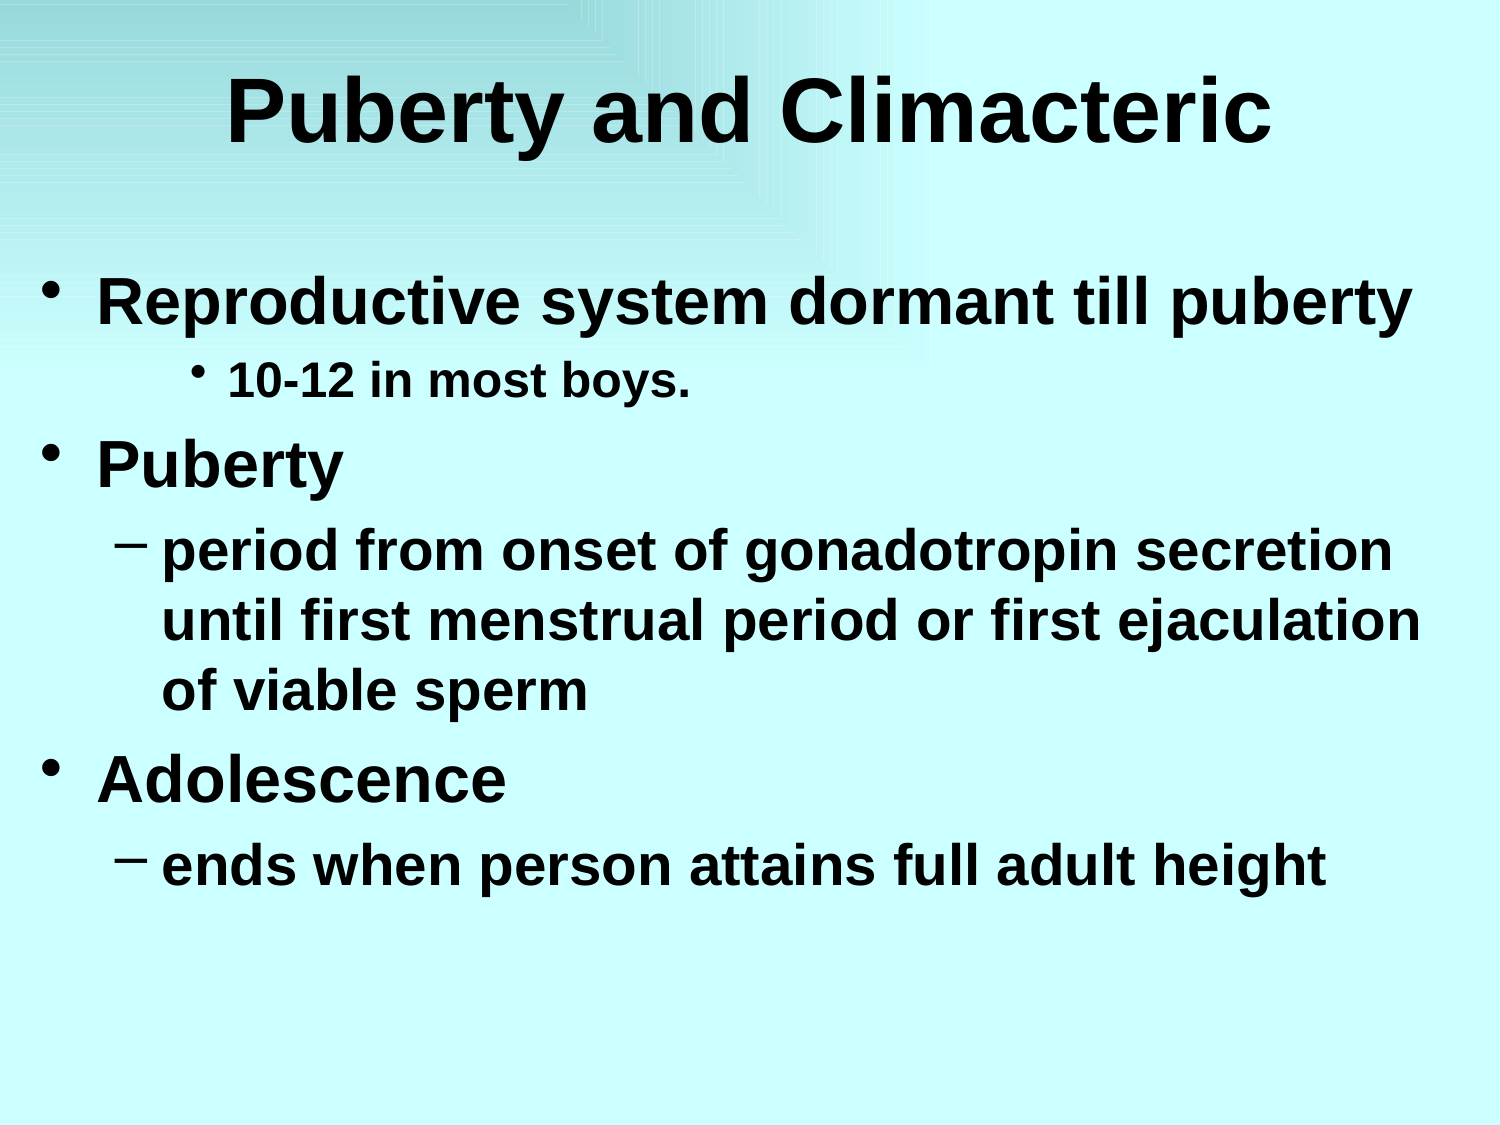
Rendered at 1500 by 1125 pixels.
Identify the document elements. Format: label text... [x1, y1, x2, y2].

list Reproductive system dormant till puberty 10-12 in most boys. Puberty period from onset of gonadotropin secretion until first menstrual period or first ejaculation of viable sperm Adolescence ends when person attains full adult height [24, 249, 1476, 1088]
title Puberty and Climacteric [0, 12, 1500, 201]
